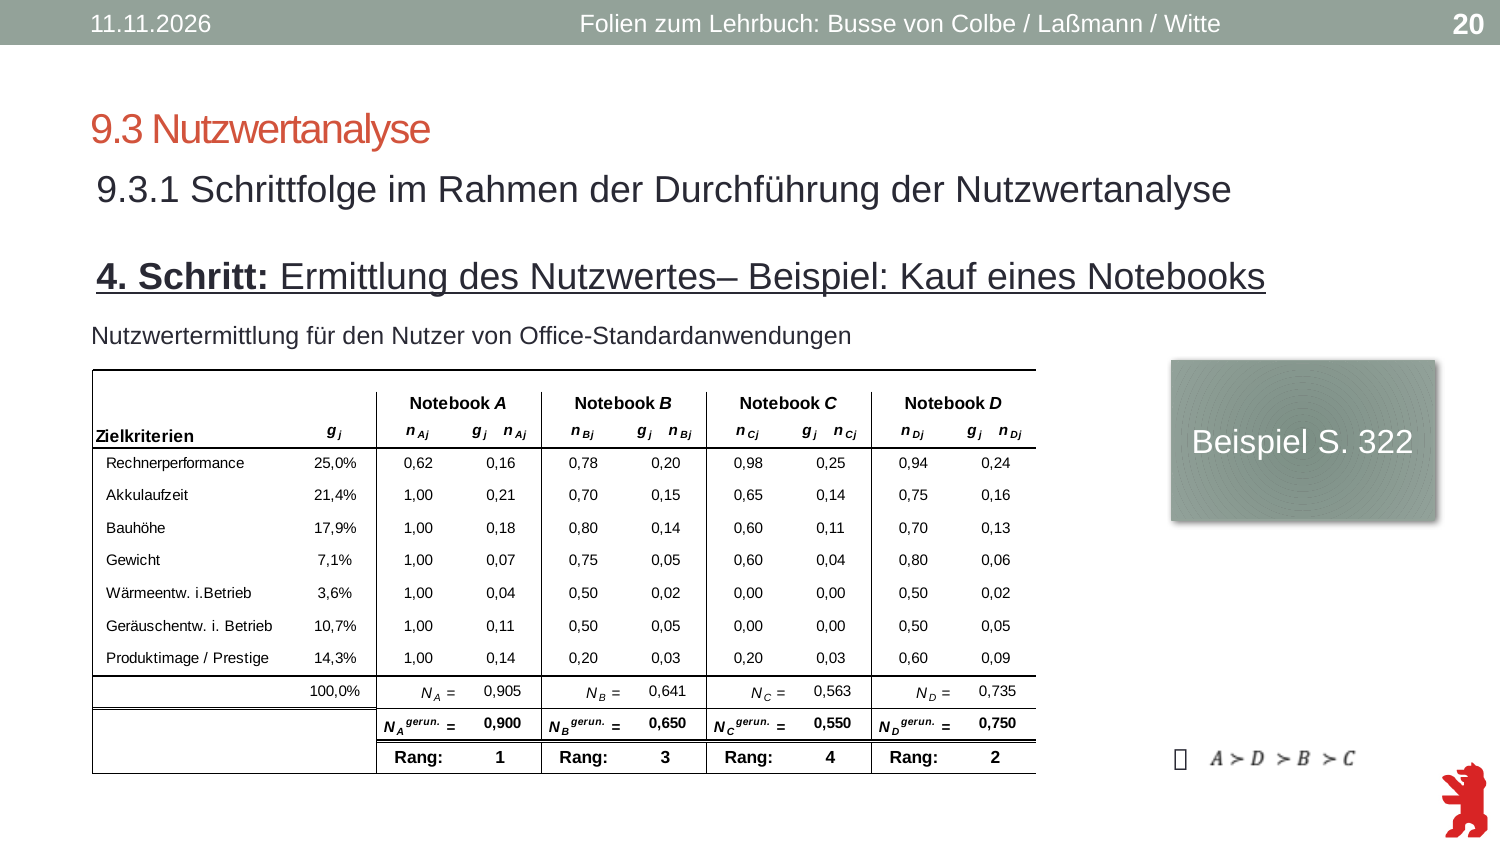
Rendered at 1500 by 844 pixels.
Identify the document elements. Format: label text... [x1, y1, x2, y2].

text_box Nutzwertermittlung für den Nutzer von Office-Standardanwendungen [76, 312, 869, 357]
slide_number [75, 2, 550, 43]
title 9.3 Nutzwertanalyse [75, 65, 1500, 188]
picture [91, 369, 1500, 844]
text_box Beispiel S. 322 [1171, 360, 1435, 521]
text_box 9.3.1 Schrittfolge im Rahmen der Durchführung der Nutzwertanalyse [81, 157, 1248, 217]
slide_number 20 [1325, 2, 1500, 43]
footer Folien zum Lehrbuch: Busse von Colbe / Laßmann / Witte [562, 2, 1238, 43]
text_box 4. Schritt: Ermittlung des Nutzwertes– Beispiel: Kauf eines Notebooks [81, 244, 1281, 305]
